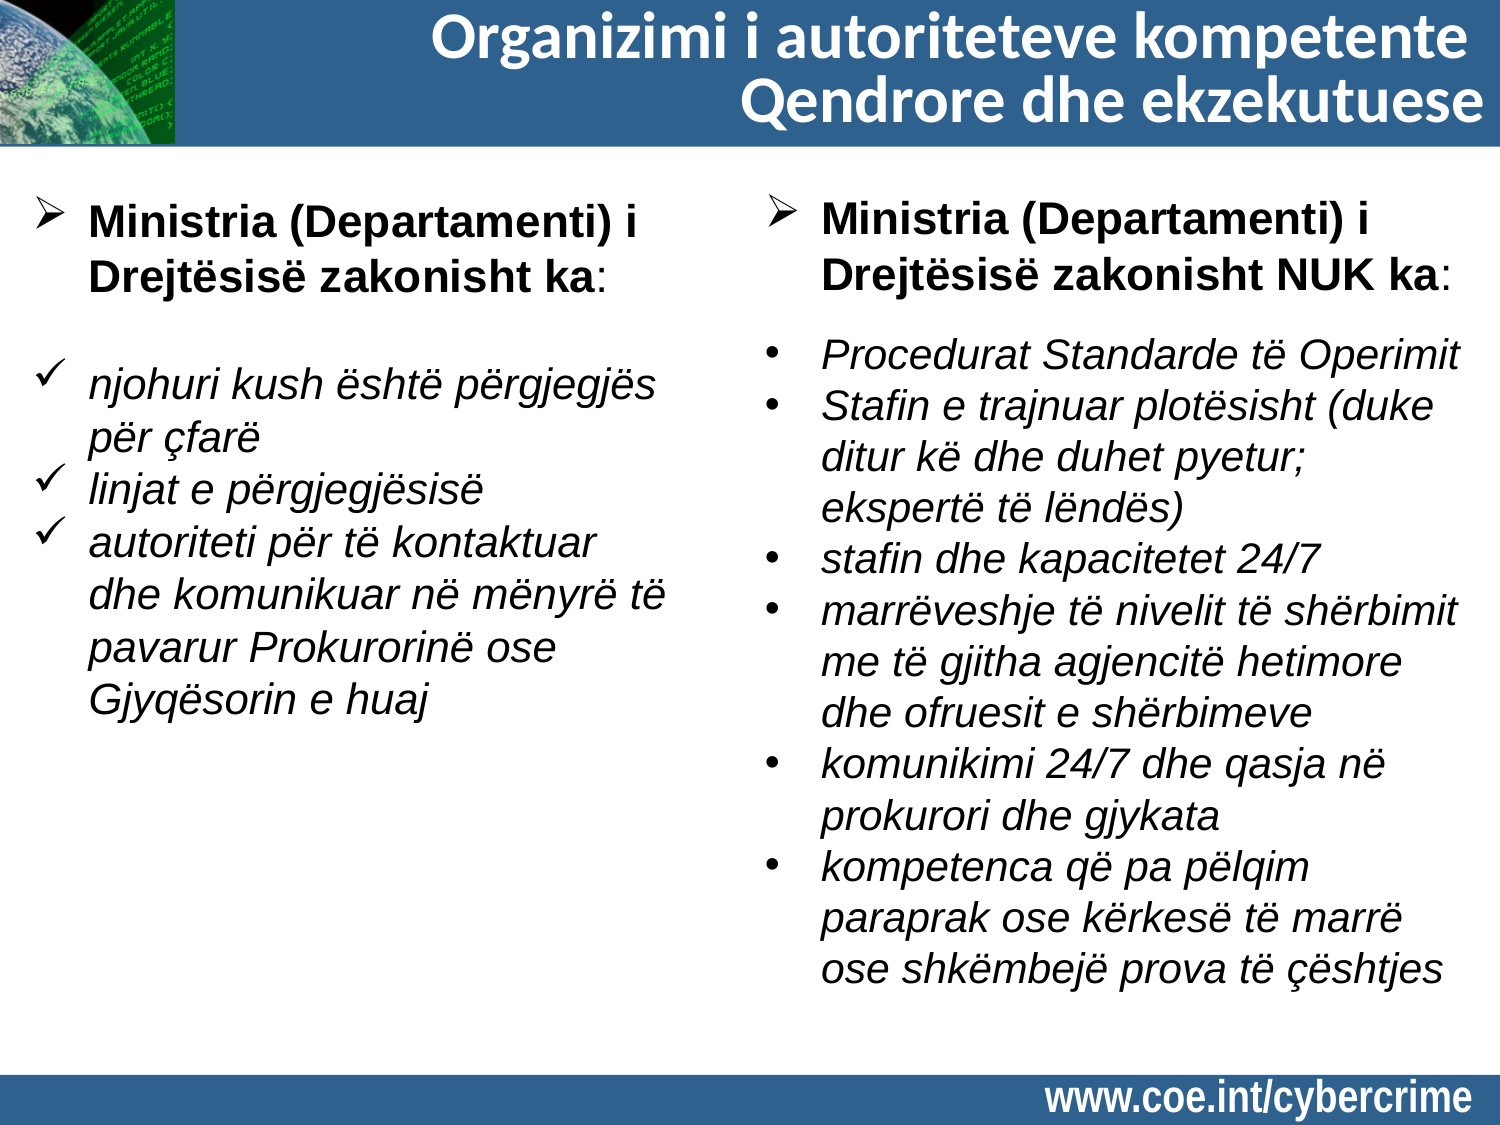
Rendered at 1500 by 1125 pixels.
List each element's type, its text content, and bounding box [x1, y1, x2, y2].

text_box Ministria (Departamenti) i Drejtësisë zakonisht NUK ka: Procedurat Standarde të Operimit Stafin e trajnuar plotësisht (duke ditur kë dhe duhet pyetur; ekspertë të lëndës) stafin dhe kapacitetet 24/7 marrëveshje të nivelit të shërbimit me të gjitha agjencitë hetimore dhe ofruesit e shërbimeve komunikimi 24/7 dhe qasja në prokurori dhe gjykata kompetenca që pa pëlqim paraprak ose kërkesë të marrë ose shkëmbejë prova të çështjes [750, 181, 1478, 1000]
text_box Organizimi i autoriteteve kompetente Qendrore dhe ekzekutuese [177, 0, 1500, 149]
picture [0, 0, 175, 144]
text_box Ministria (Departamenti) i Drejtësisë zakonisht ka: njohuri kush është përgjegjës për çfarë linjat e përgjegjësisë autoriteti për të kontaktuar dhe komunikuar në mënyrë të pavarur Prokurorinë ose Gjyqësorin e huaj [17, 183, 688, 787]
text_box [0, 1073, 1030, 1125]
text_box www.coe.int/cybercrime [1030, 1059, 1500, 1125]
